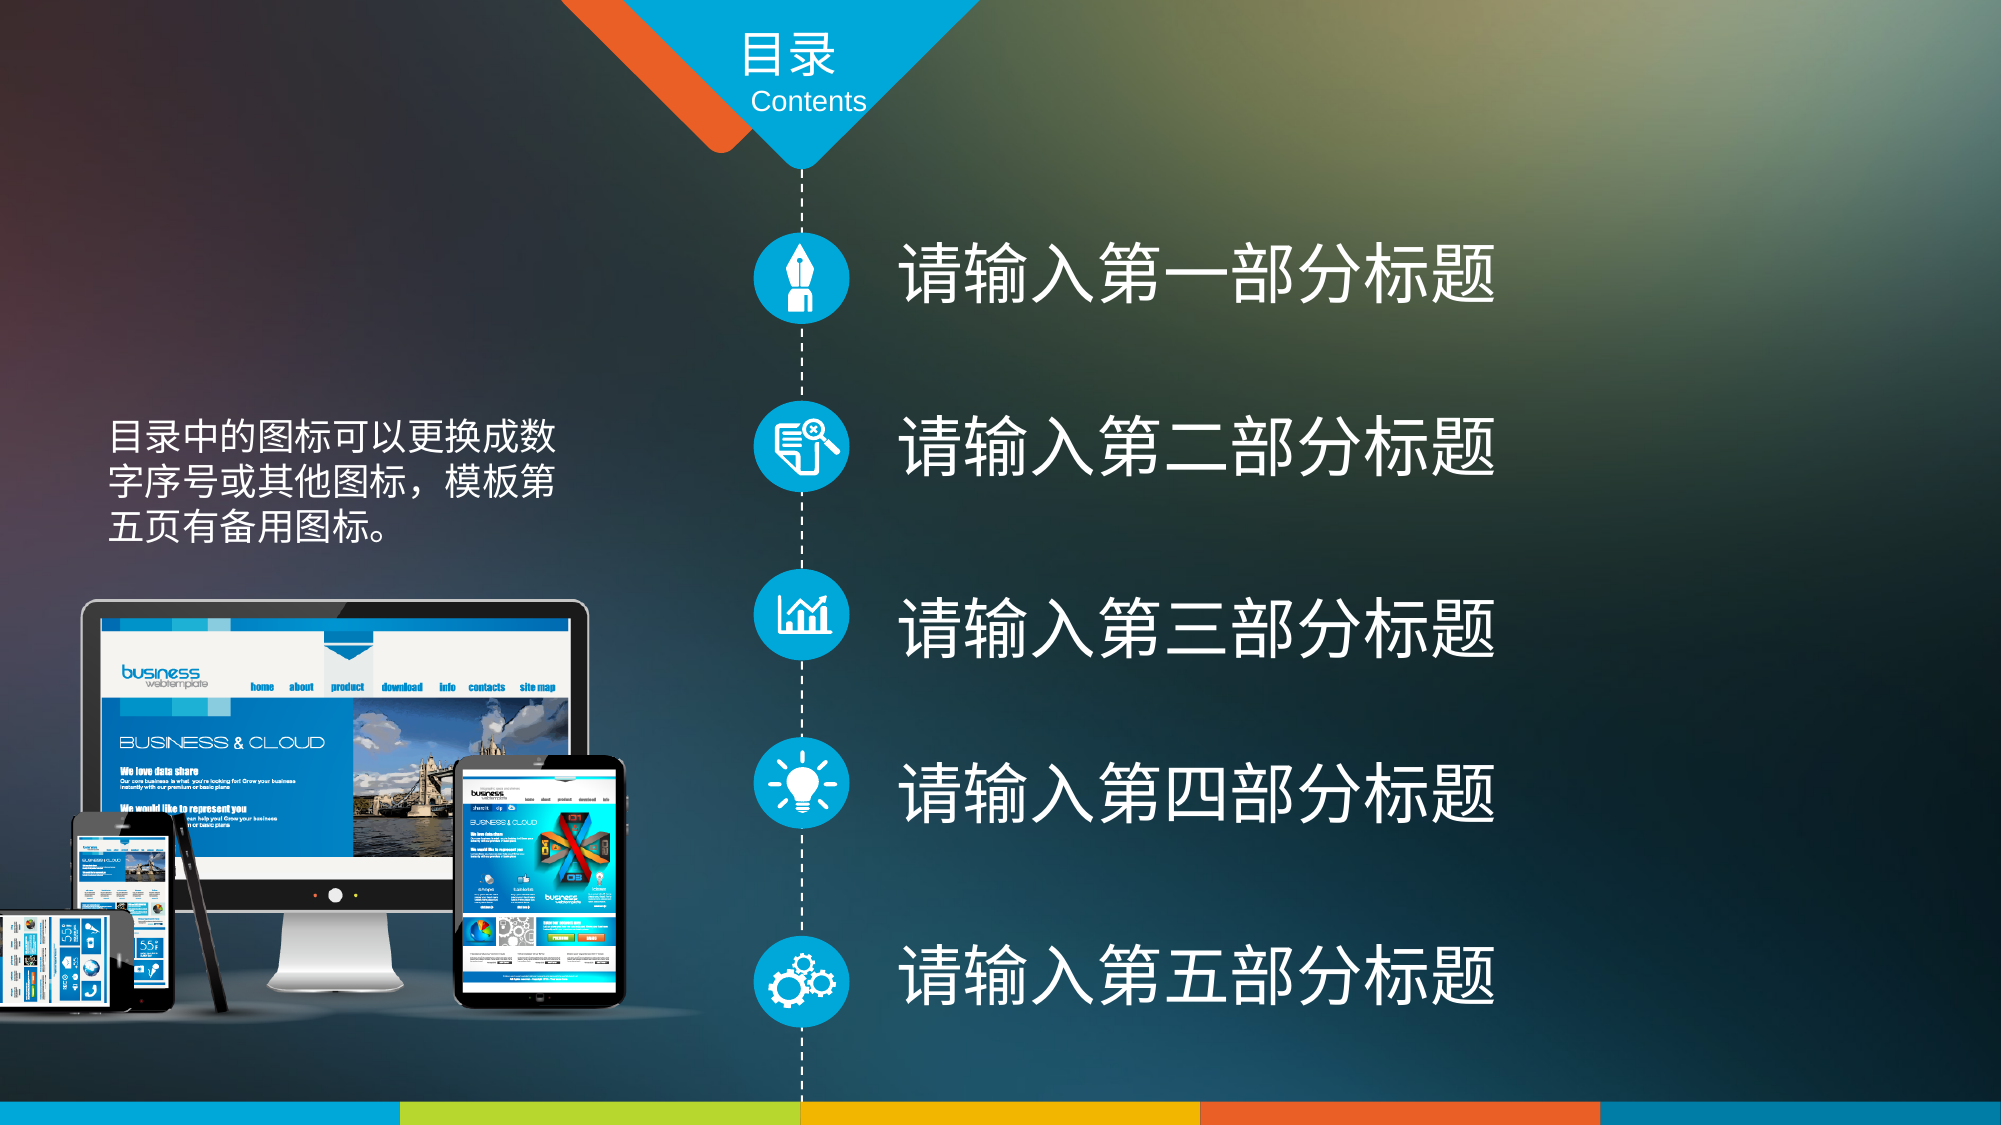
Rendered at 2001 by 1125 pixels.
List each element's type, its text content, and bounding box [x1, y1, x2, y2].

text_box 请输入第二部分标题 [881, 397, 1686, 492]
text_box 目录中的图标可以更换成数字序号或其他图标，模板第五页有备用图标。 [92, 405, 601, 546]
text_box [753, 568, 850, 661]
text_box 请输入第五部分标题 [881, 926, 1686, 1022]
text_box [753, 737, 850, 829]
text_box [0, 1101, 2001, 1125]
text_box Contents [714, 74, 904, 125]
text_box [753, 400, 850, 493]
text_box 请输入第四部分标题 [881, 744, 1686, 840]
text_box [561, 0, 752, 154]
text_box [748, 125, 855, 170]
picture [0, 0, 2001, 1101]
text_box [623, 0, 980, 91]
text_box 目录 [723, 3, 895, 74]
text_box 请输入第一部分标题 [881, 224, 1686, 320]
text_box 请输入第三部分标题 [881, 579, 1686, 675]
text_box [753, 232, 850, 324]
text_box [753, 935, 850, 1028]
